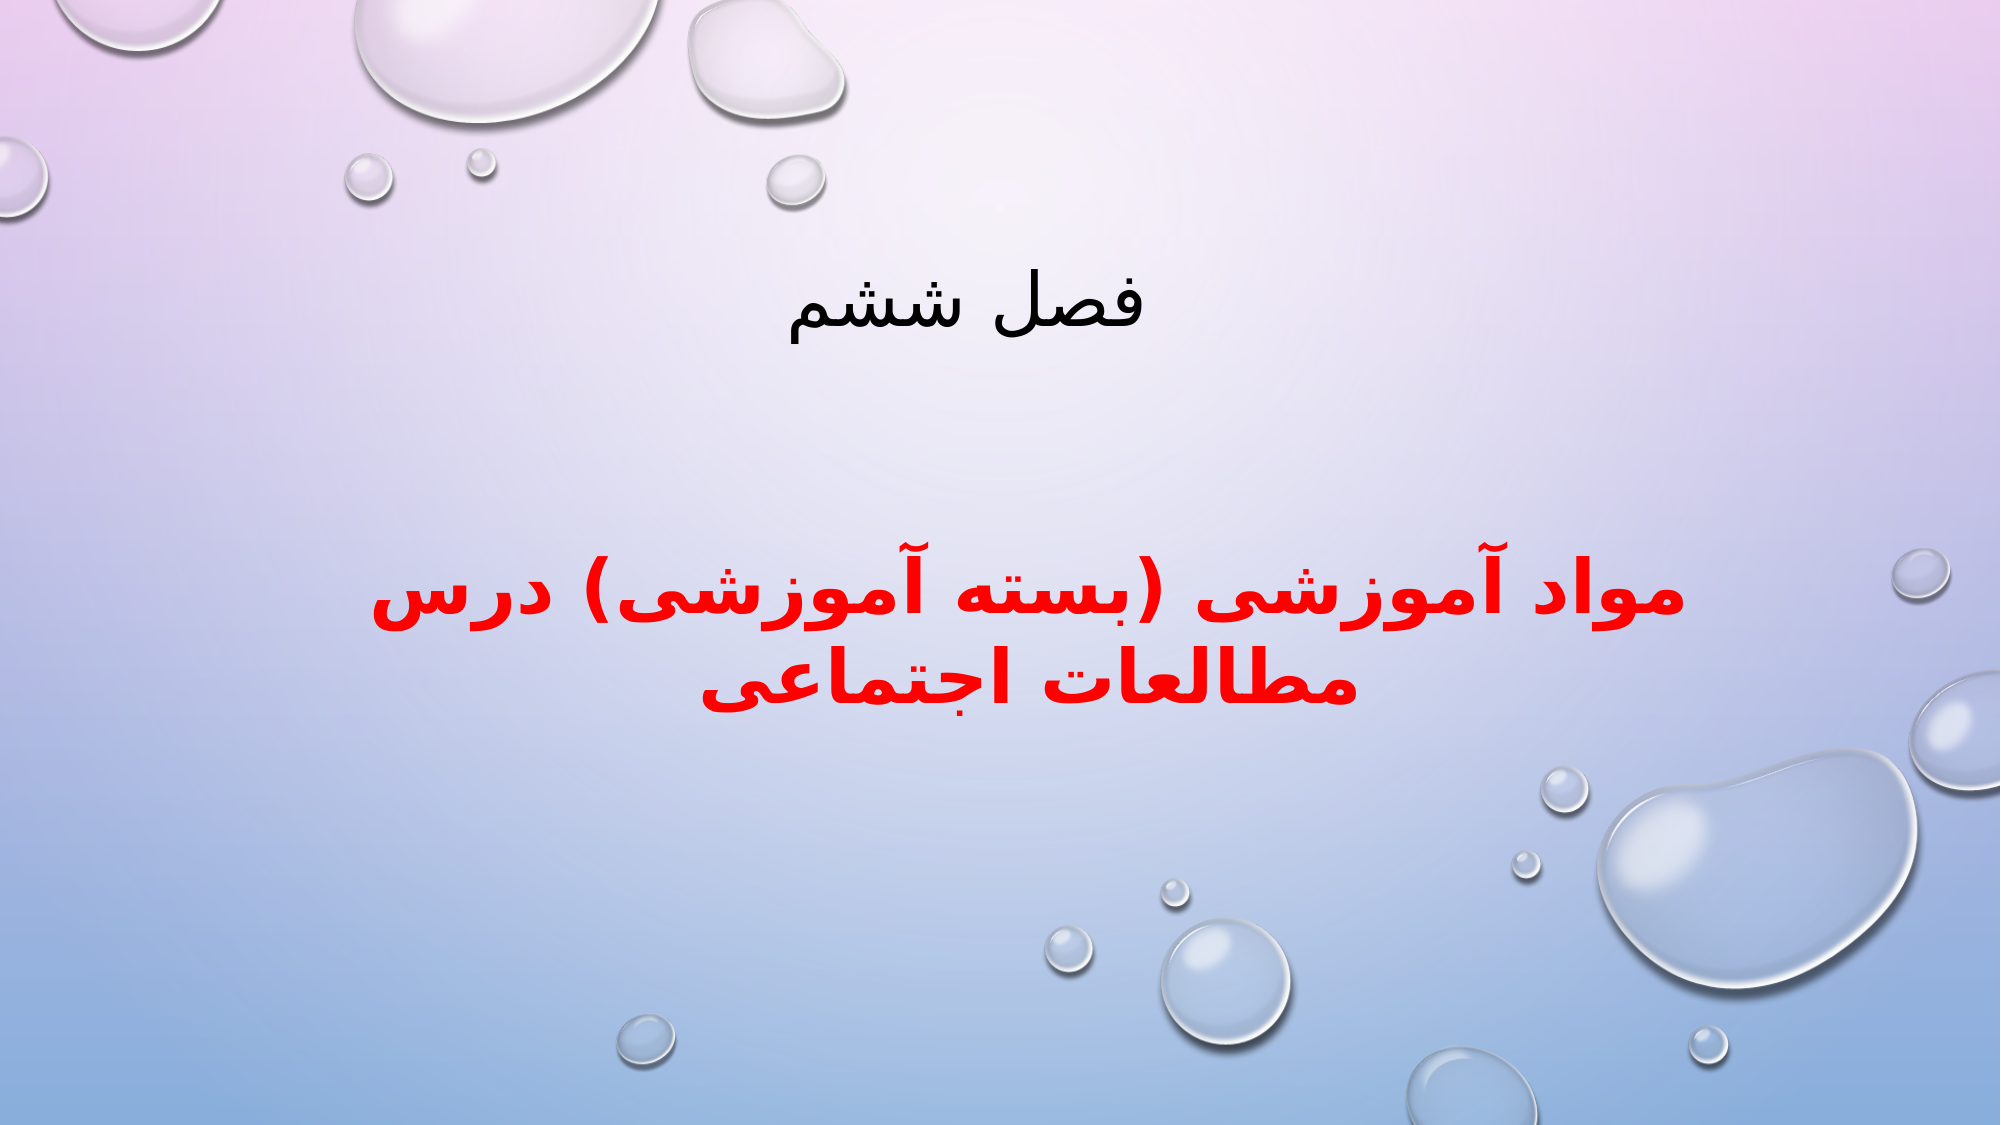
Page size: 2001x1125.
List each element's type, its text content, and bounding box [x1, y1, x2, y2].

picture [0, 0, 2000, 1125]
text_box فصل ششم [704, 244, 1231, 440]
text_box مواد آموزشی (بسته آموزشی) درس مطالعات اجتماعی [238, 531, 1822, 726]
